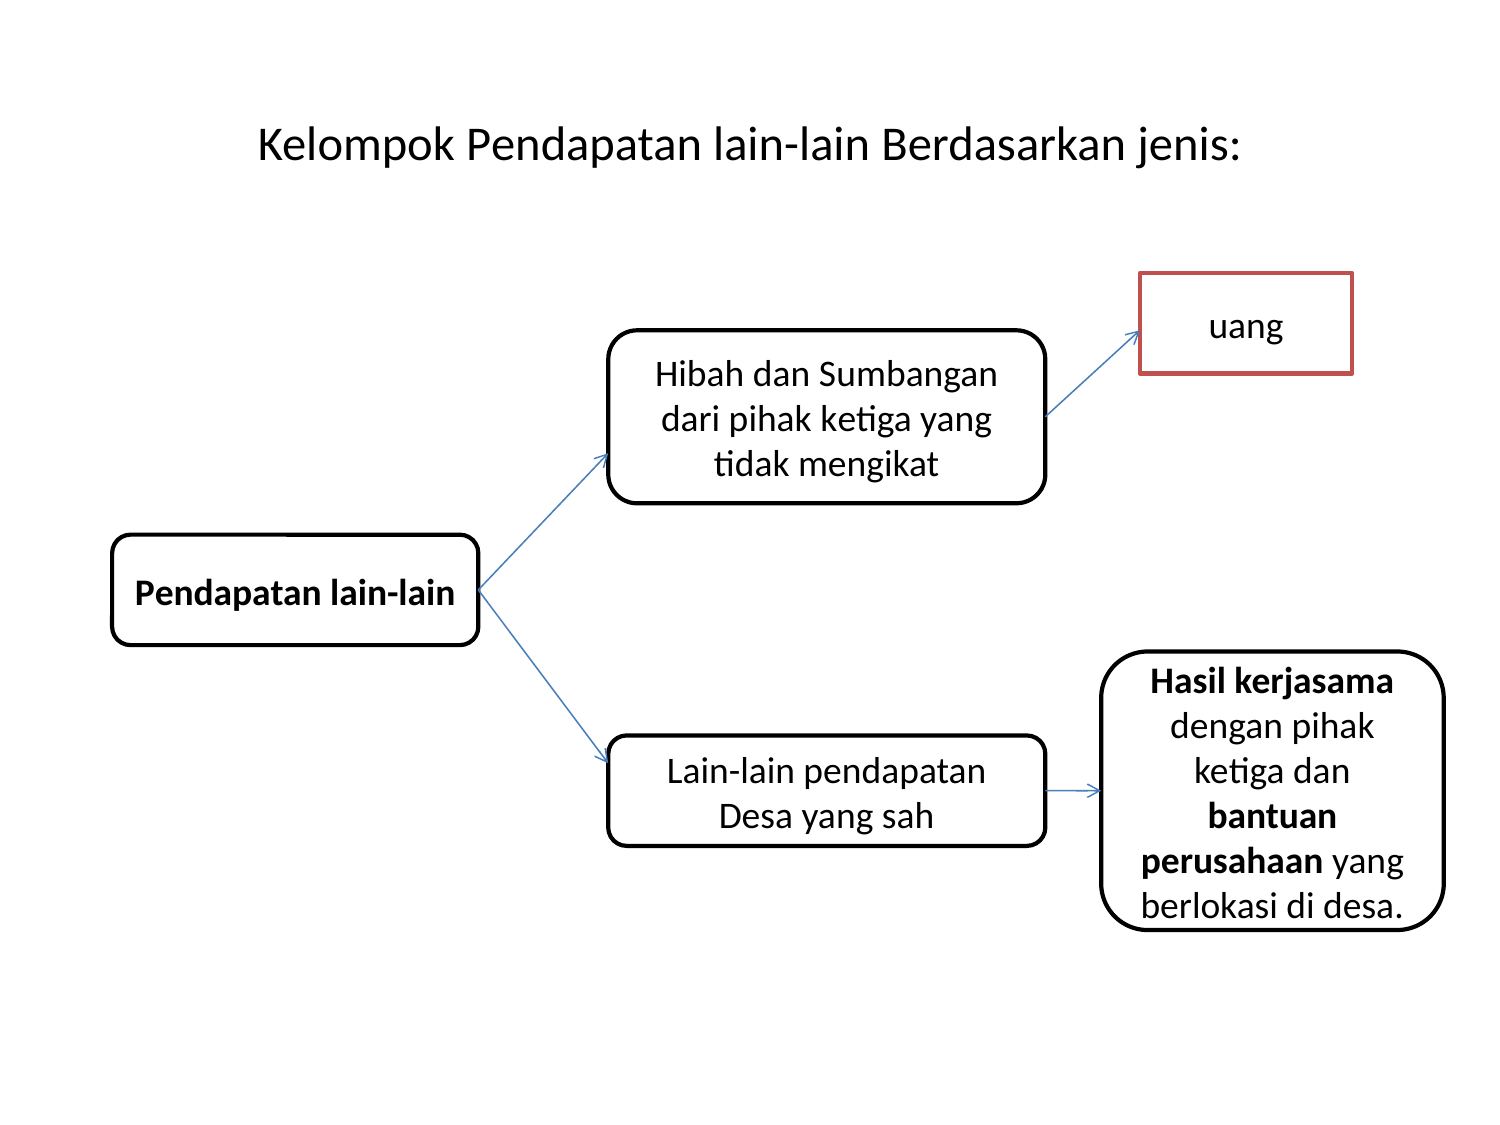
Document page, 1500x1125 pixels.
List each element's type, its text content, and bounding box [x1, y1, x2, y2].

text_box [477, 452, 609, 589]
text_box uang [1138, 271, 1354, 376]
text_box Lain-lain pendapatan Desa yang sah [606, 733, 1048, 849]
text_box Pendapatan lain-lain [109, 532, 472, 648]
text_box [1045, 330, 1140, 418]
text_box Hasil kerjasama dengan pihak ketiga dan bantuan perusahaan yang berlokasi di desa. [1099, 649, 1446, 933]
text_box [477, 589, 609, 764]
title Kelompok Pendapatan lain-lain Berdasarkan jenis: [75, 45, 1425, 233]
text_box Hibah dan Sumbangan dari pihak ketiga yang tidak mengikat [606, 328, 1048, 506]
